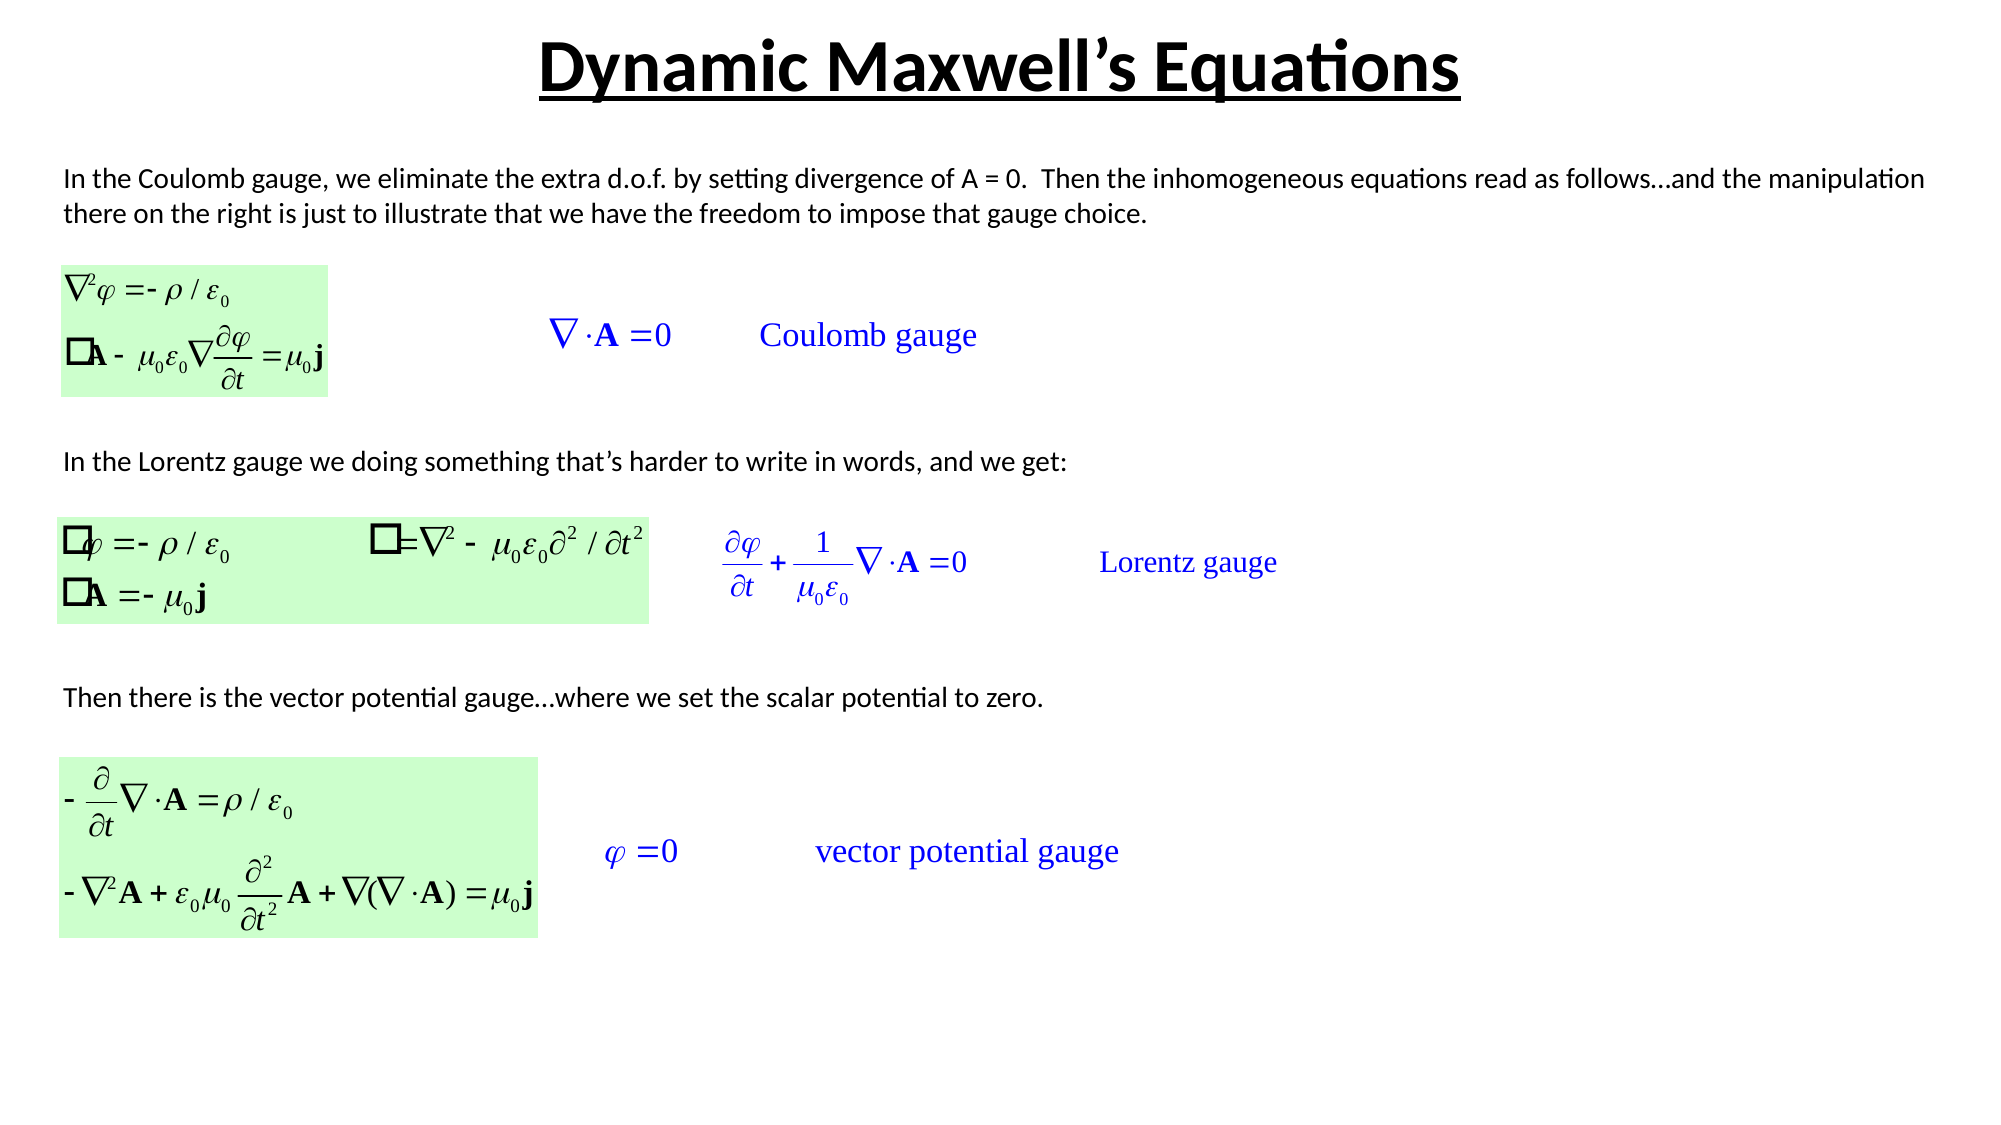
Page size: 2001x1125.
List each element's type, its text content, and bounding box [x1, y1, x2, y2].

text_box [58, 756, 539, 939]
text_box In the Coulomb gauge, we eliminate the extra d.o.f. by setting divergence of A = 0. Then the inhomogeneous equations read as follows…and the manipulation there on the right is just to illustrate that we have the freedom to impose that gauge choice. [48, 151, 1977, 237]
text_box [56, 516, 650, 624]
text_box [717, 522, 1283, 612]
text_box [60, 265, 329, 398]
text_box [600, 831, 1126, 877]
text_box Then there is the vector potential gauge…where we set the scalar potential to zero. [48, 670, 1126, 721]
text_box In the Lorentz gauge we doing something that’s harder to write in words, and we get: [48, 434, 1126, 485]
title Dynamic Maxwell’s Equations [249, 1, 1750, 116]
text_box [545, 314, 985, 361]
